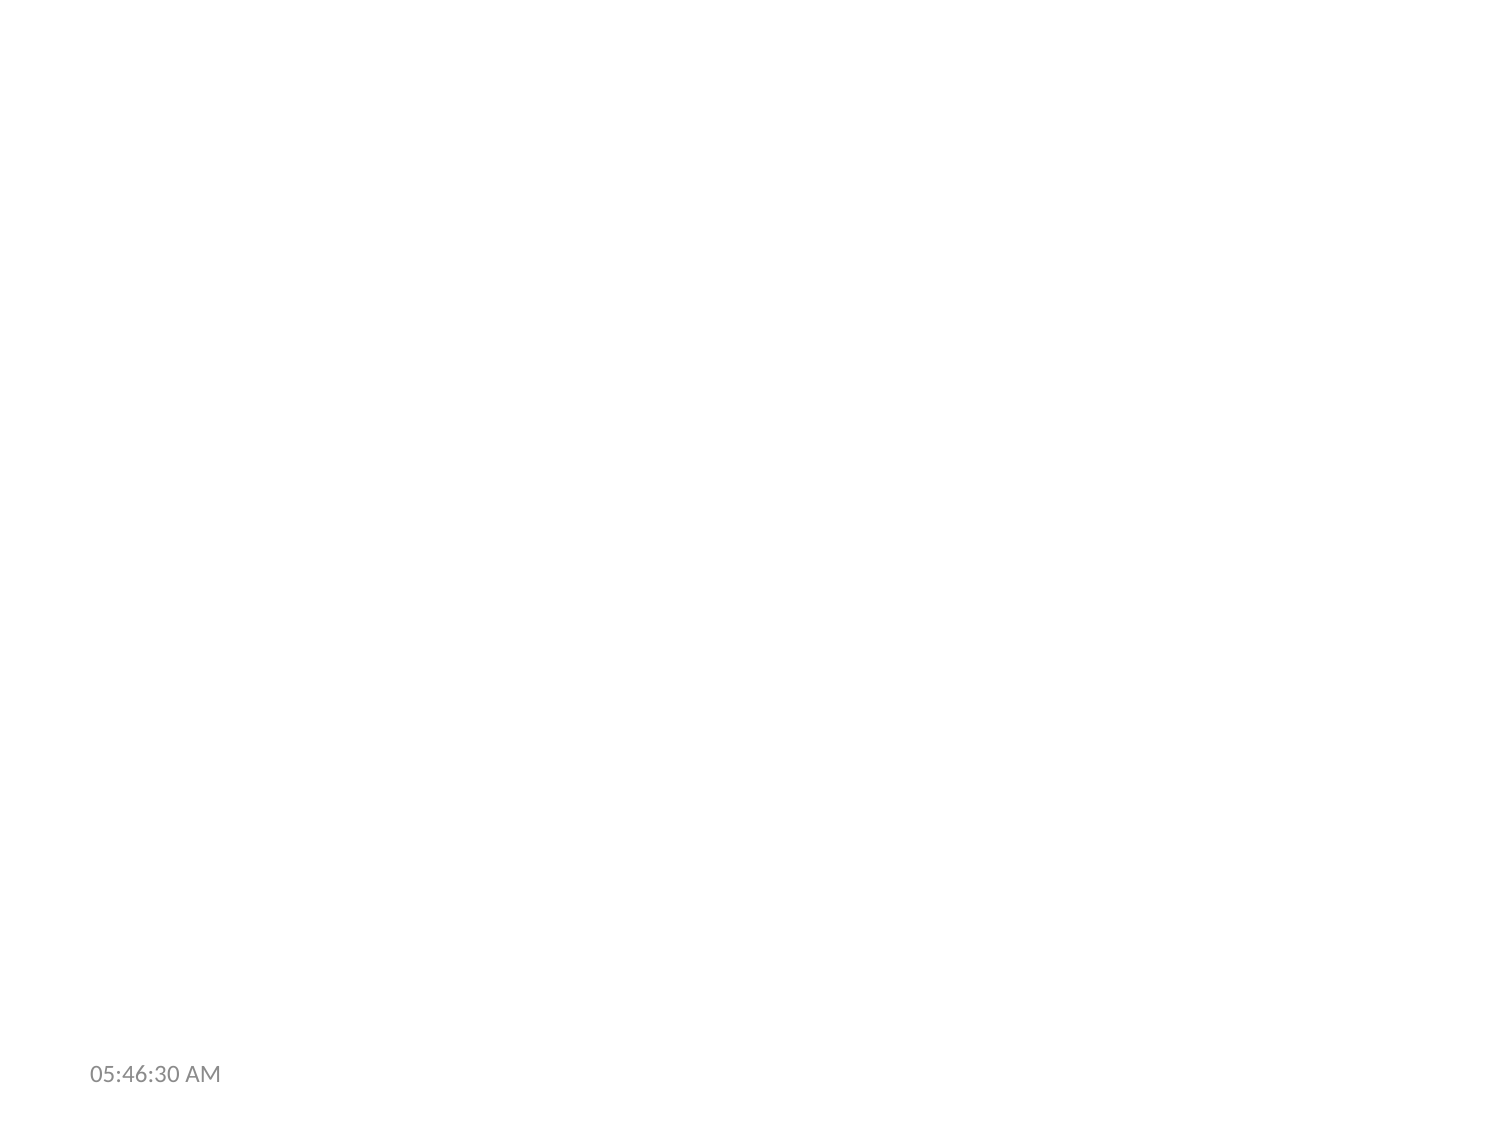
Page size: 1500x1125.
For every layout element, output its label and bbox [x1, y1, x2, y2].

slide_number [75, 1042, 425, 1103]
